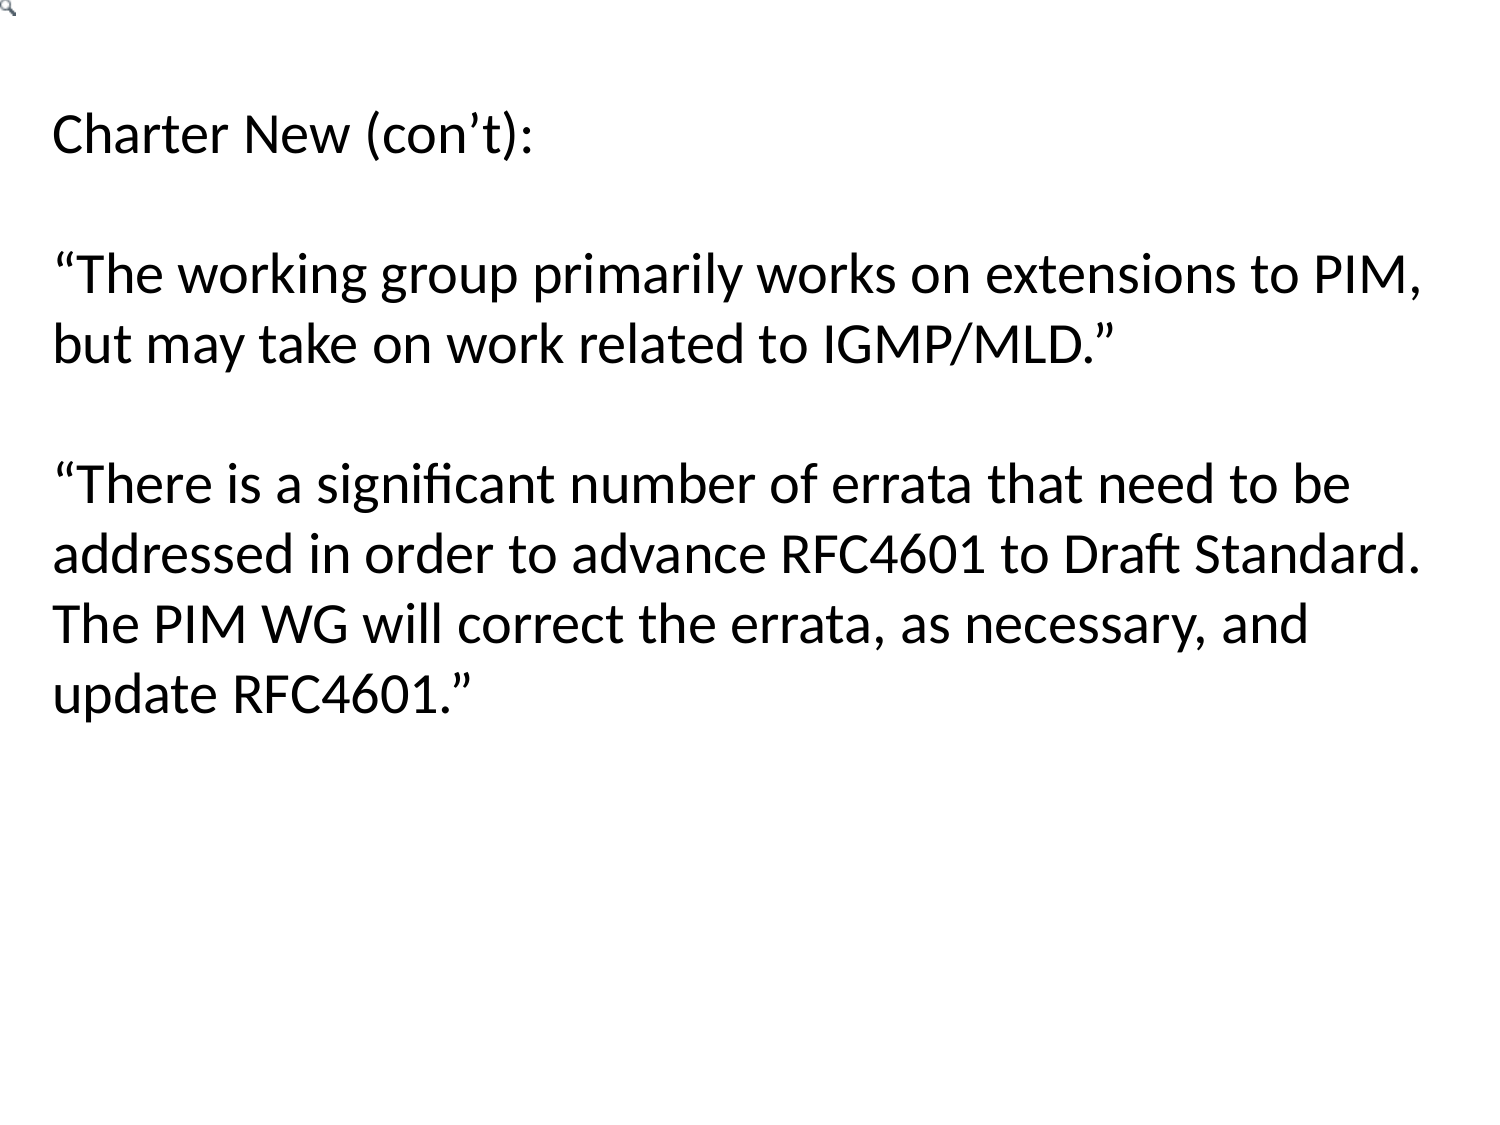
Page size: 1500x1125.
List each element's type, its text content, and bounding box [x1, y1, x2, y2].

picture [0, 0, 16, 16]
text_box Charter New (con’t): “The working group primarily works on extensions to PIM, but may take on work related to IGMP/MLD.” “There is a significant number of errata that need to be addressed in order to advance RFC4601 to Draft Standard. The PIM WG will correct the errata, as necessary, and update RFC4601.” [37, 87, 1463, 733]
